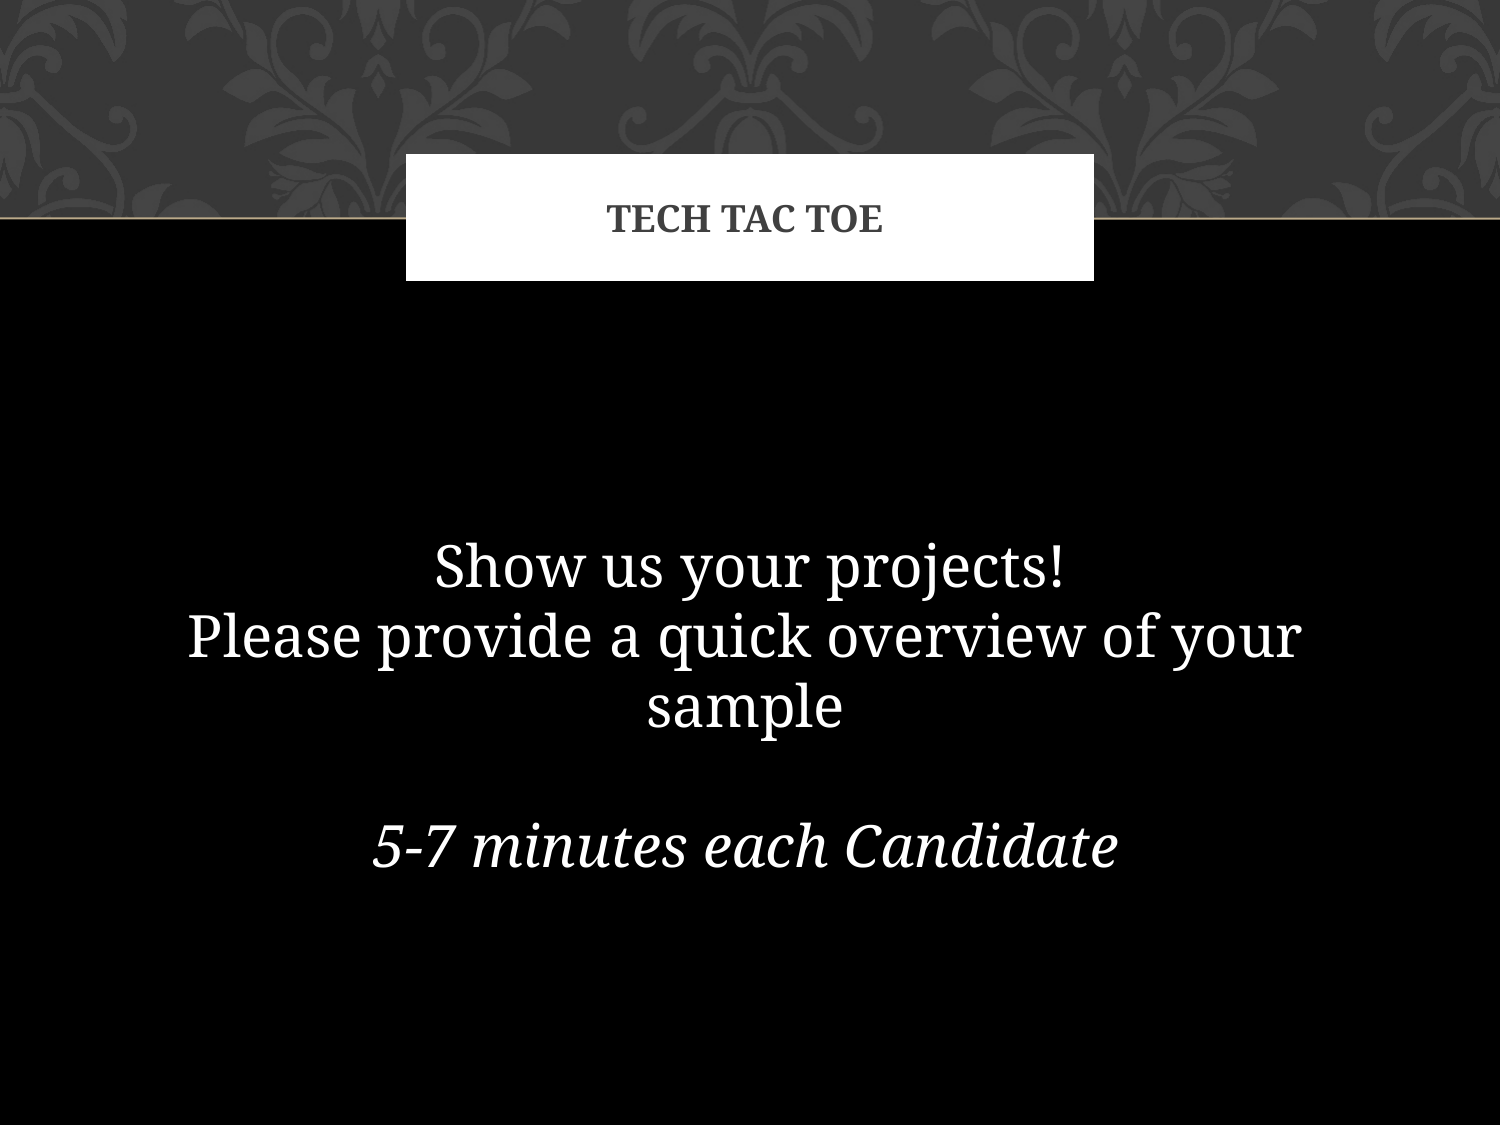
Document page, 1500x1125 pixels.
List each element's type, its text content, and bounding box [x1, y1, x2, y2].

text_box Show us your projects! Please provide a quick overview of your sample 5-7 minutes each Candidate [150, 521, 1341, 887]
title Tech tac toe [406, 154, 1094, 281]
